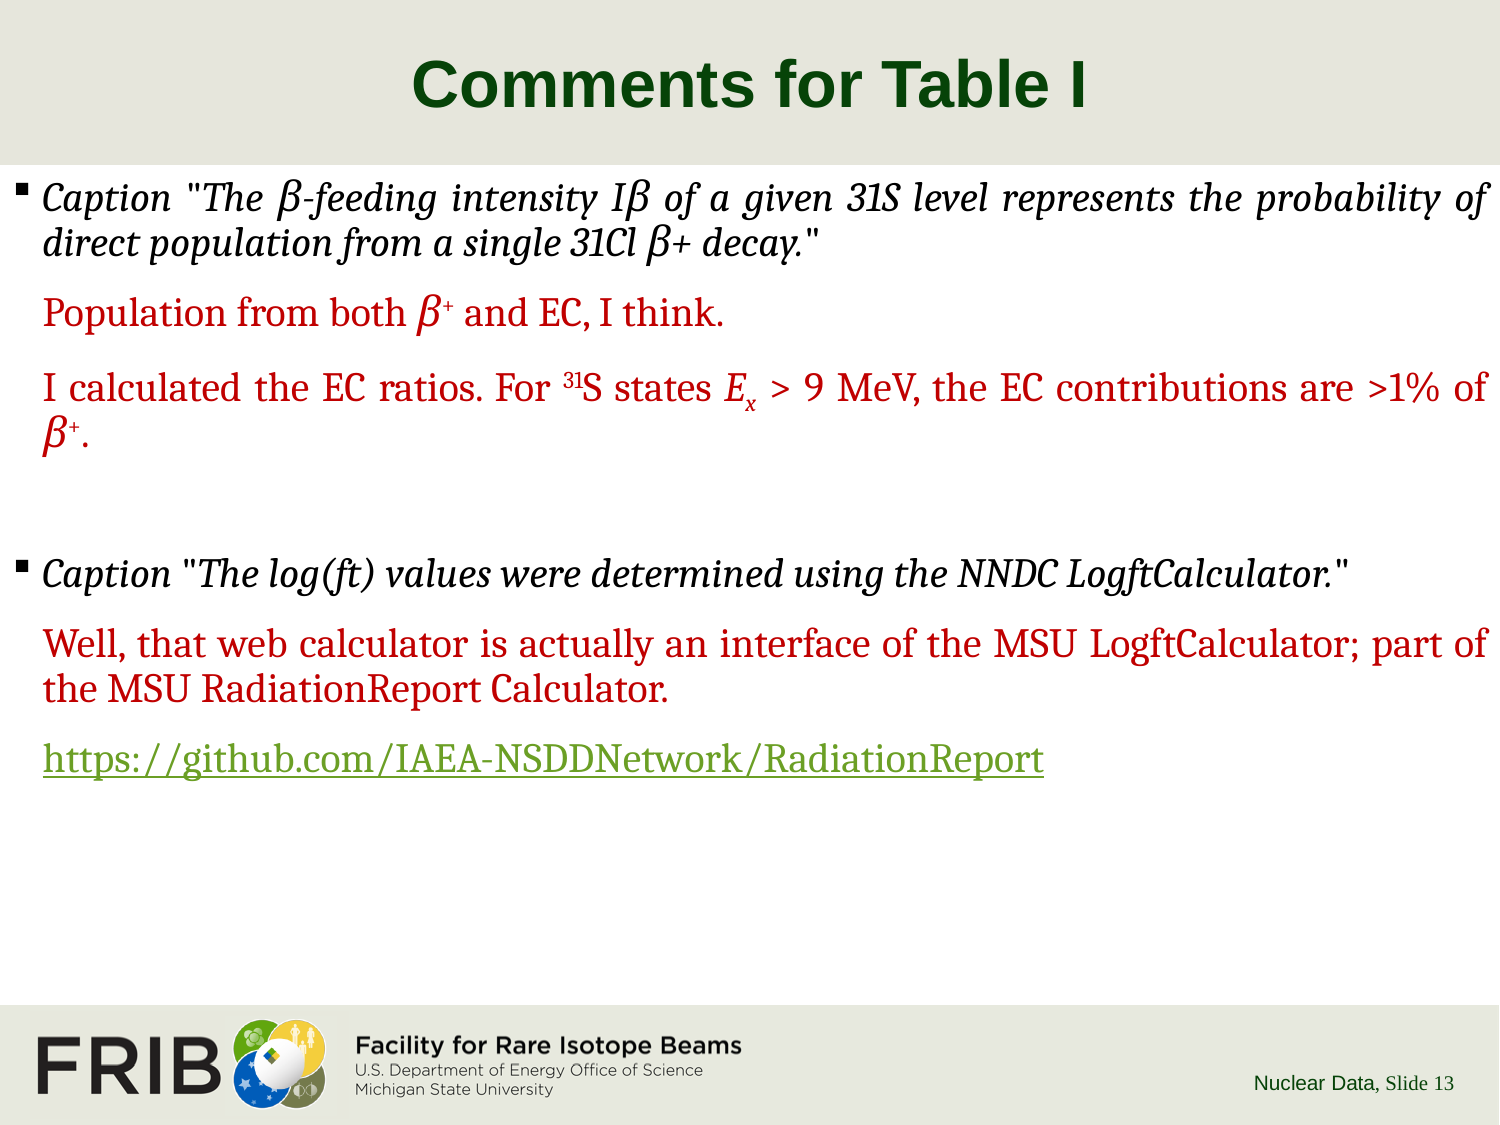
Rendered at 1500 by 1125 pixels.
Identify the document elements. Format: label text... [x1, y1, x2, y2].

footer Nuclear Data [679, 1042, 1374, 1103]
picture [0, 1005, 1499, 1125]
list Caption "The β-feeding intensity Iβ of a given 31S level represents the probability of direct population from a single 31Cl β+ decay." Population from both β+ and EC, I think. I calculated the EC ratios. For 31S states Ex > 9 MeV, the EC contributions are >1% of β+. Caption "The log(ft) values were determined using the NNDC LogftCalculator." Well, that web calculator is actually an interface of the MSU LogftCalculator; part of the MSU RadiationReport Calculator. https://github.com/IAEA-NSDDNetwork/RadiationReport [12, 174, 1488, 1000]
picture [0, 0, 1500, 165]
title Comments for Table I [11, 46, 1489, 128]
slide_number , Slide 13 [1374, 1042, 1500, 1103]
